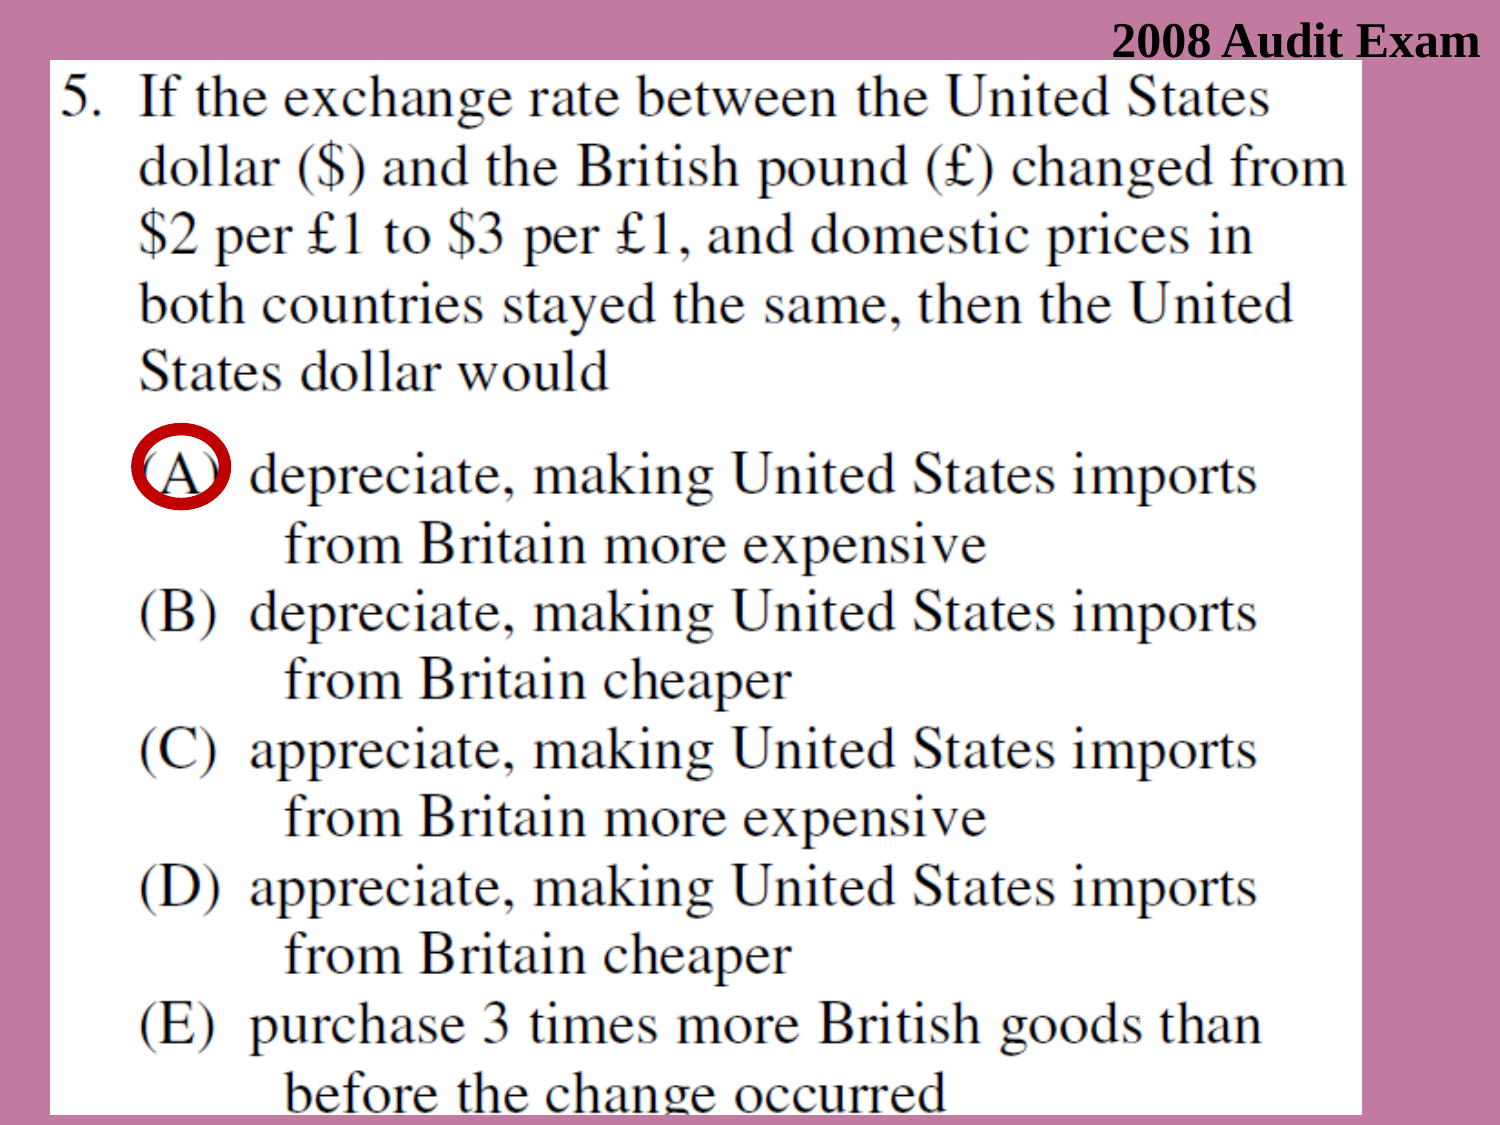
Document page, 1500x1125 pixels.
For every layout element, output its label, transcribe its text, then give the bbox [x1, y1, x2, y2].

picture [49, 60, 1363, 1115]
text_box 2008 Audit Exam [1096, 0, 1500, 76]
